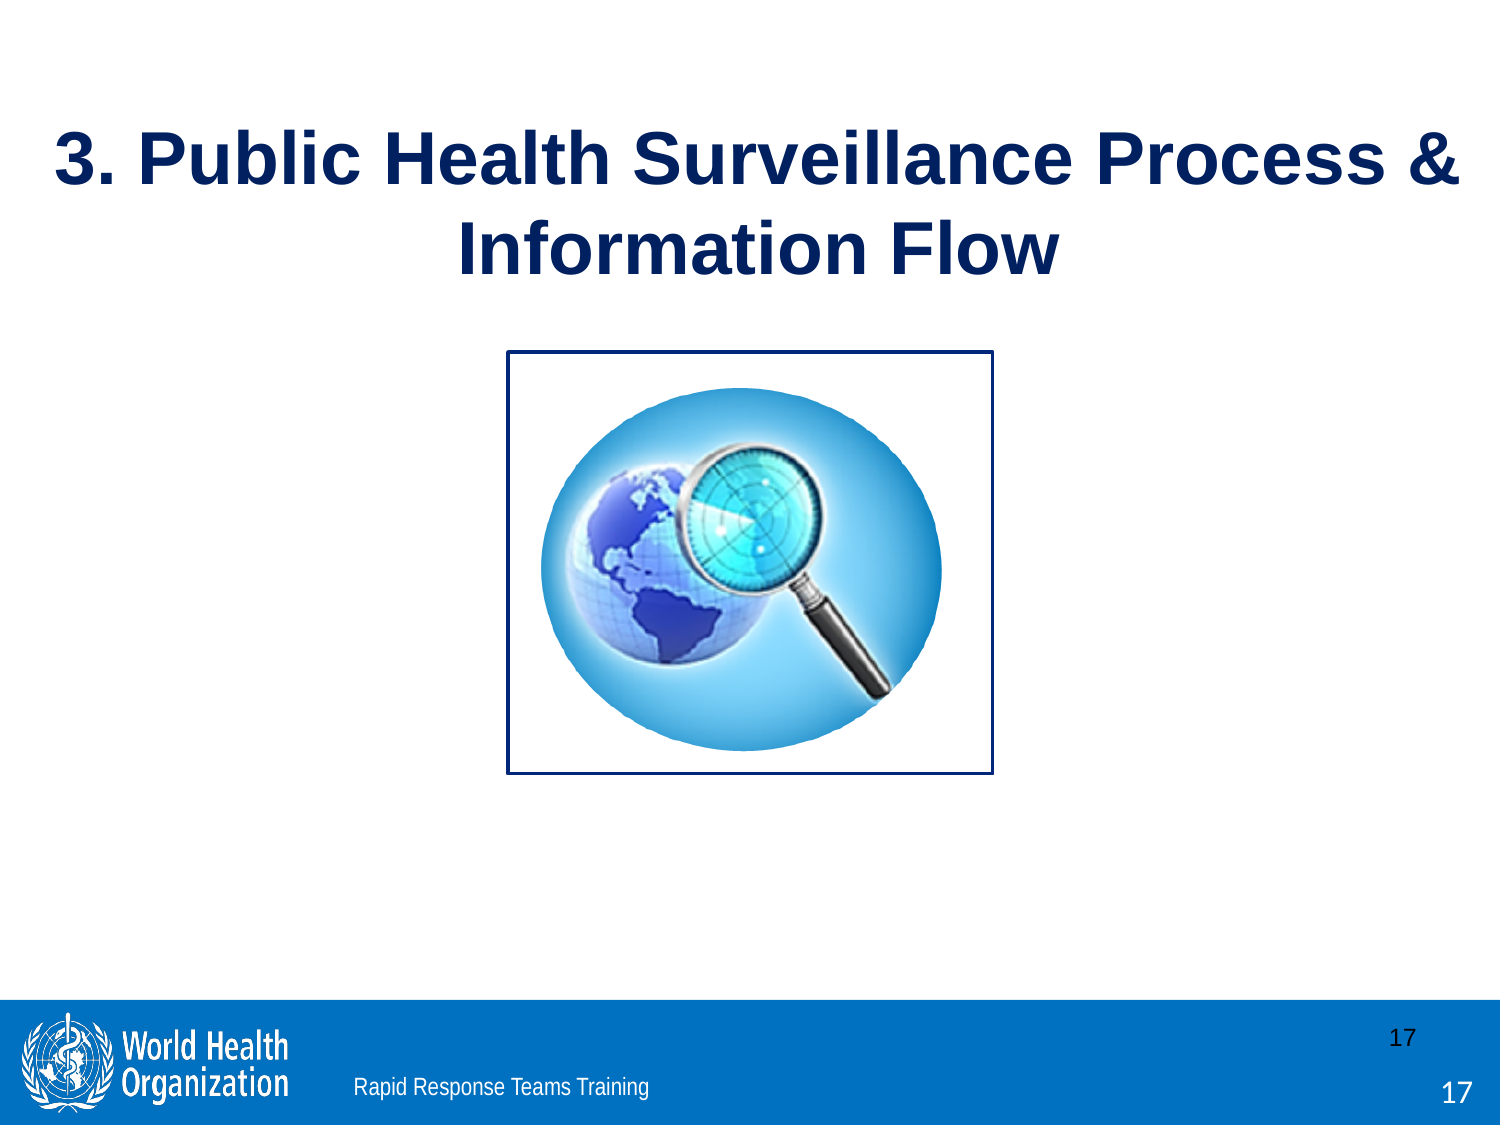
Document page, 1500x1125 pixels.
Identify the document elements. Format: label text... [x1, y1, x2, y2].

picture [21, 1012, 288, 1113]
text_box 17 [1081, 1014, 1432, 1093]
picture [506, 349, 994, 776]
text_box 3. Public Health Surveillance Process & Information Flow [17, 101, 1500, 297]
